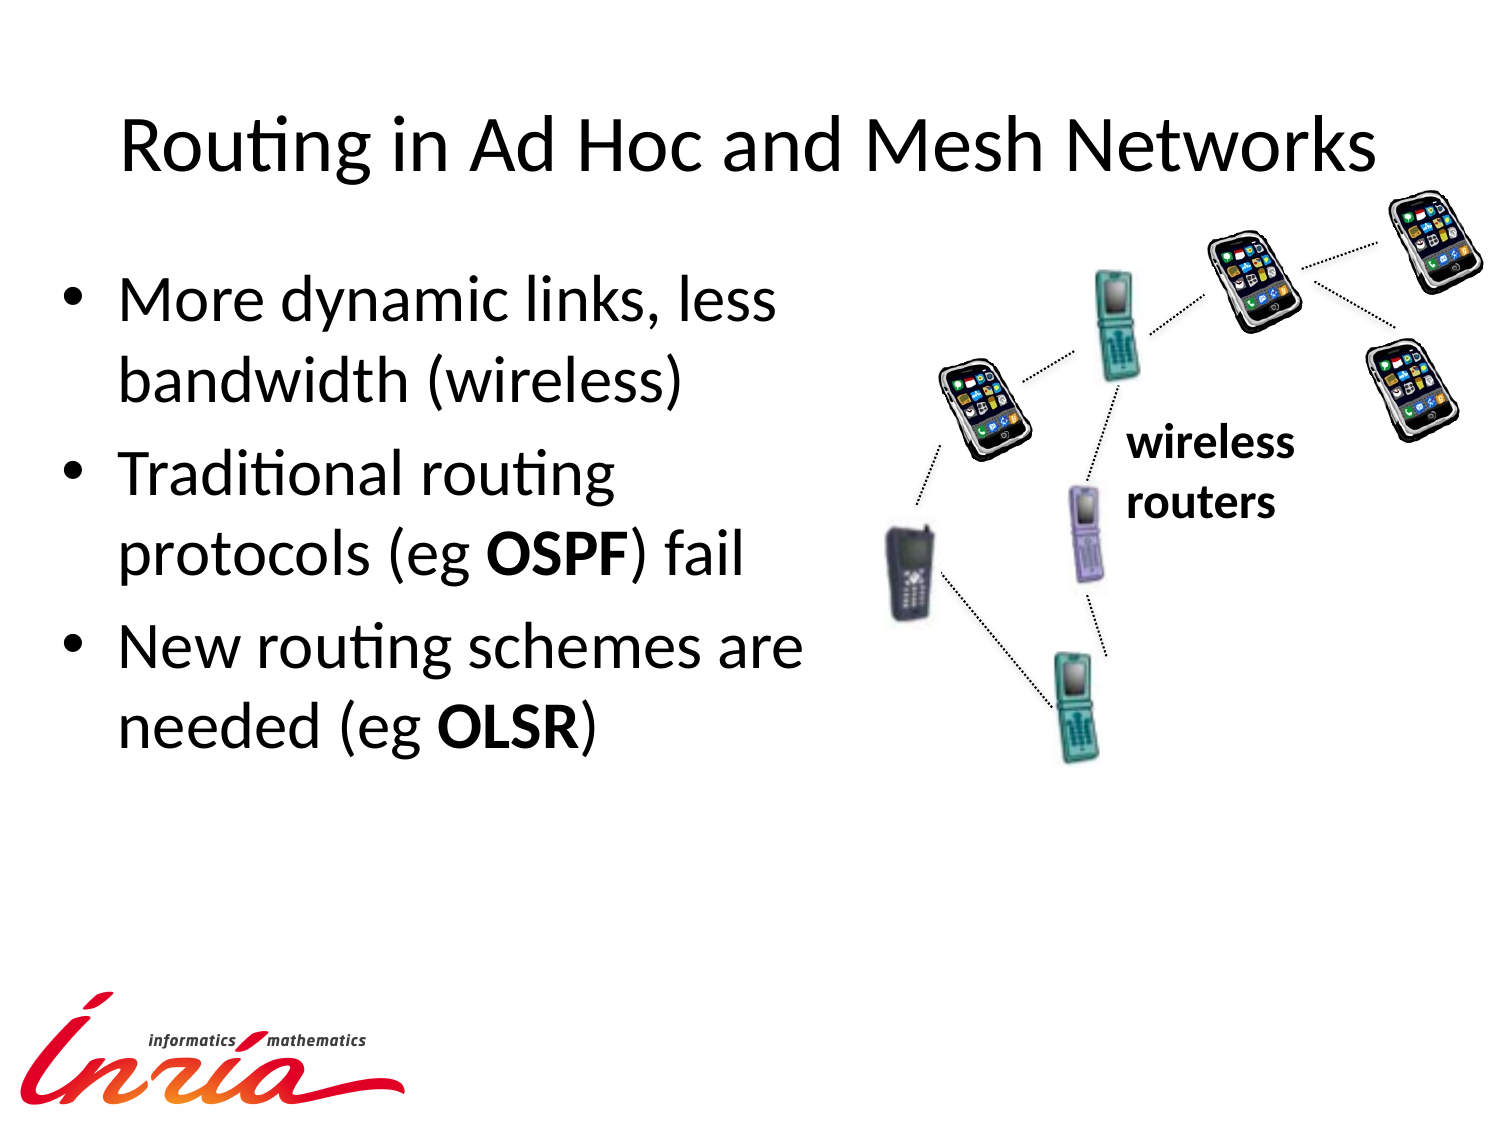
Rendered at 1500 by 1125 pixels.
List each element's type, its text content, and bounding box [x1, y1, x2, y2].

picture [1053, 650, 1102, 768]
picture [1353, 331, 1472, 449]
picture [1377, 183, 1496, 301]
picture [1094, 268, 1143, 386]
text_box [1149, 294, 1191, 335]
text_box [916, 444, 941, 506]
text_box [1314, 281, 1397, 329]
picture [1066, 480, 1108, 596]
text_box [1086, 594, 1107, 658]
picture [1196, 222, 1315, 341]
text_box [1086, 385, 1119, 481]
picture [883, 514, 941, 630]
picture [0, 971, 425, 1125]
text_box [1319, 242, 1372, 270]
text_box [1047, 350, 1075, 383]
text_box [939, 571, 1054, 710]
picture [927, 350, 1046, 469]
title Routing in Ad Hoc and Mesh Networks [75, 45, 1425, 233]
text_box wireless routers [1112, 401, 1329, 537]
list More dynamic links, less bandwidth (wireless) Traditional routing protocols (eg OSPF) fail New routing schemes are needed (eg OLSR) [46, 247, 824, 991]
